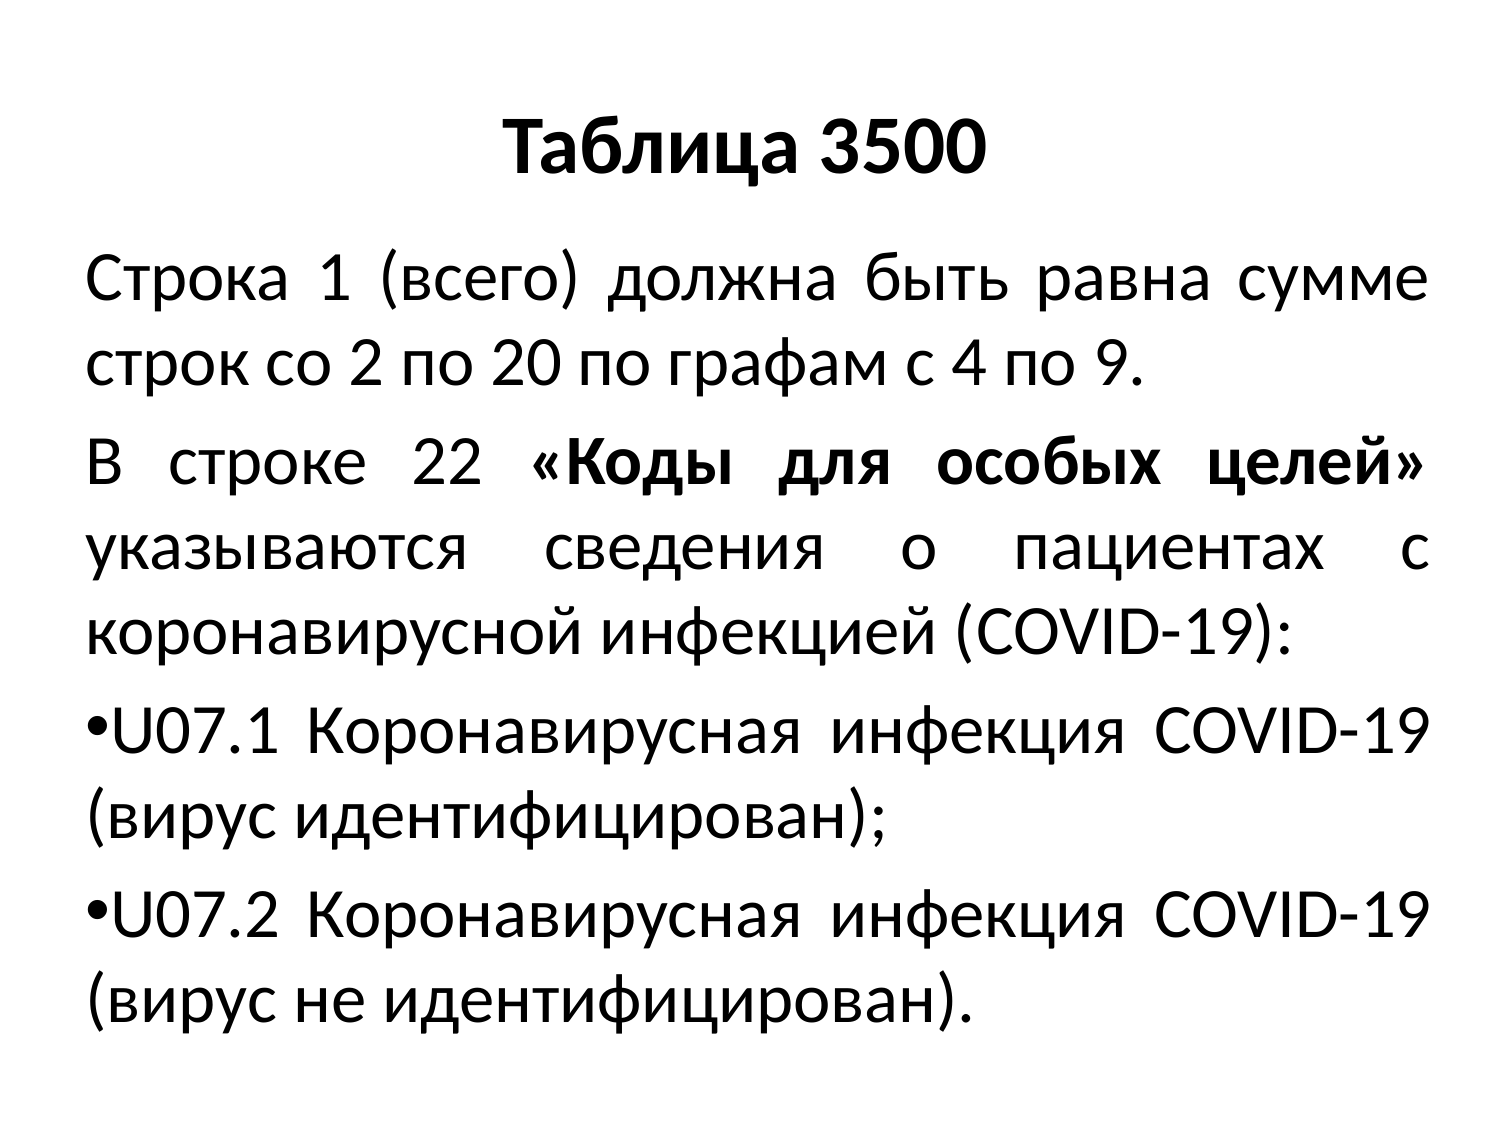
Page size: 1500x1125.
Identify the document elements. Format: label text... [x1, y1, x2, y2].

list Строка 1 (всего) должна быть равна сумме строк со 2 по 20 по графам с 4 по 9. В строке 22 «Коды для особых целей» указываются сведения о пациентах с коронавирусной инфекцией (COVID-19): U07.1 Коронавирусная инфекция COVID-19 (вирус идентифицирован); U07.2 Коронавирусная инфекция COVID-19 (вирус не идентифицирован). [70, 222, 1447, 1047]
title Таблица 3500 [70, 46, 1421, 222]
